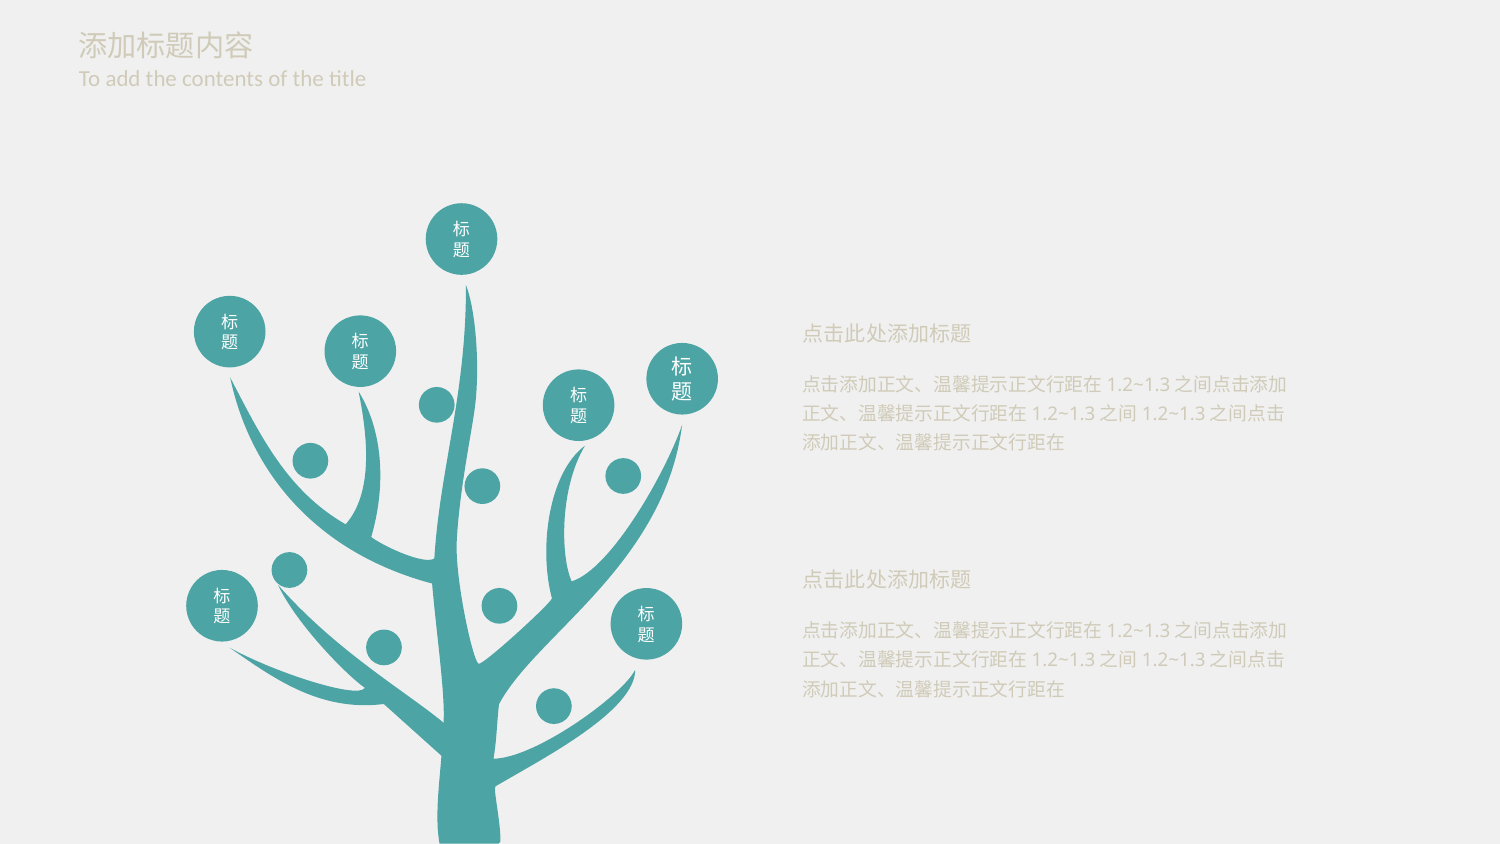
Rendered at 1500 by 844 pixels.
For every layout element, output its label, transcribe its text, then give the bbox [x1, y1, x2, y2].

text_box 添加标题内容 [63, 20, 269, 70]
text_box 点击添加正文、温馨提示正文行距在1.2~1.3之间点击添加正文、温馨提示正文行距在1.2~1.3之间1.2~1.3之间点击添加正文、温馨提示正文行距在 [787, 604, 1314, 708]
text_box To add the contents of the title [64, 55, 382, 98]
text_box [185, 202, 719, 844]
text_box 点击此处添加标题 [787, 559, 988, 600]
text_box 点击此处添加标题 [787, 312, 988, 353]
text_box 点击添加正文、温馨提示正文行距在1.2~1.3之间点击添加正文、温馨提示正文行距在1.2~1.3之间1.2~1.3之间点击添加正文、温馨提示正文行距在 [787, 358, 1314, 461]
